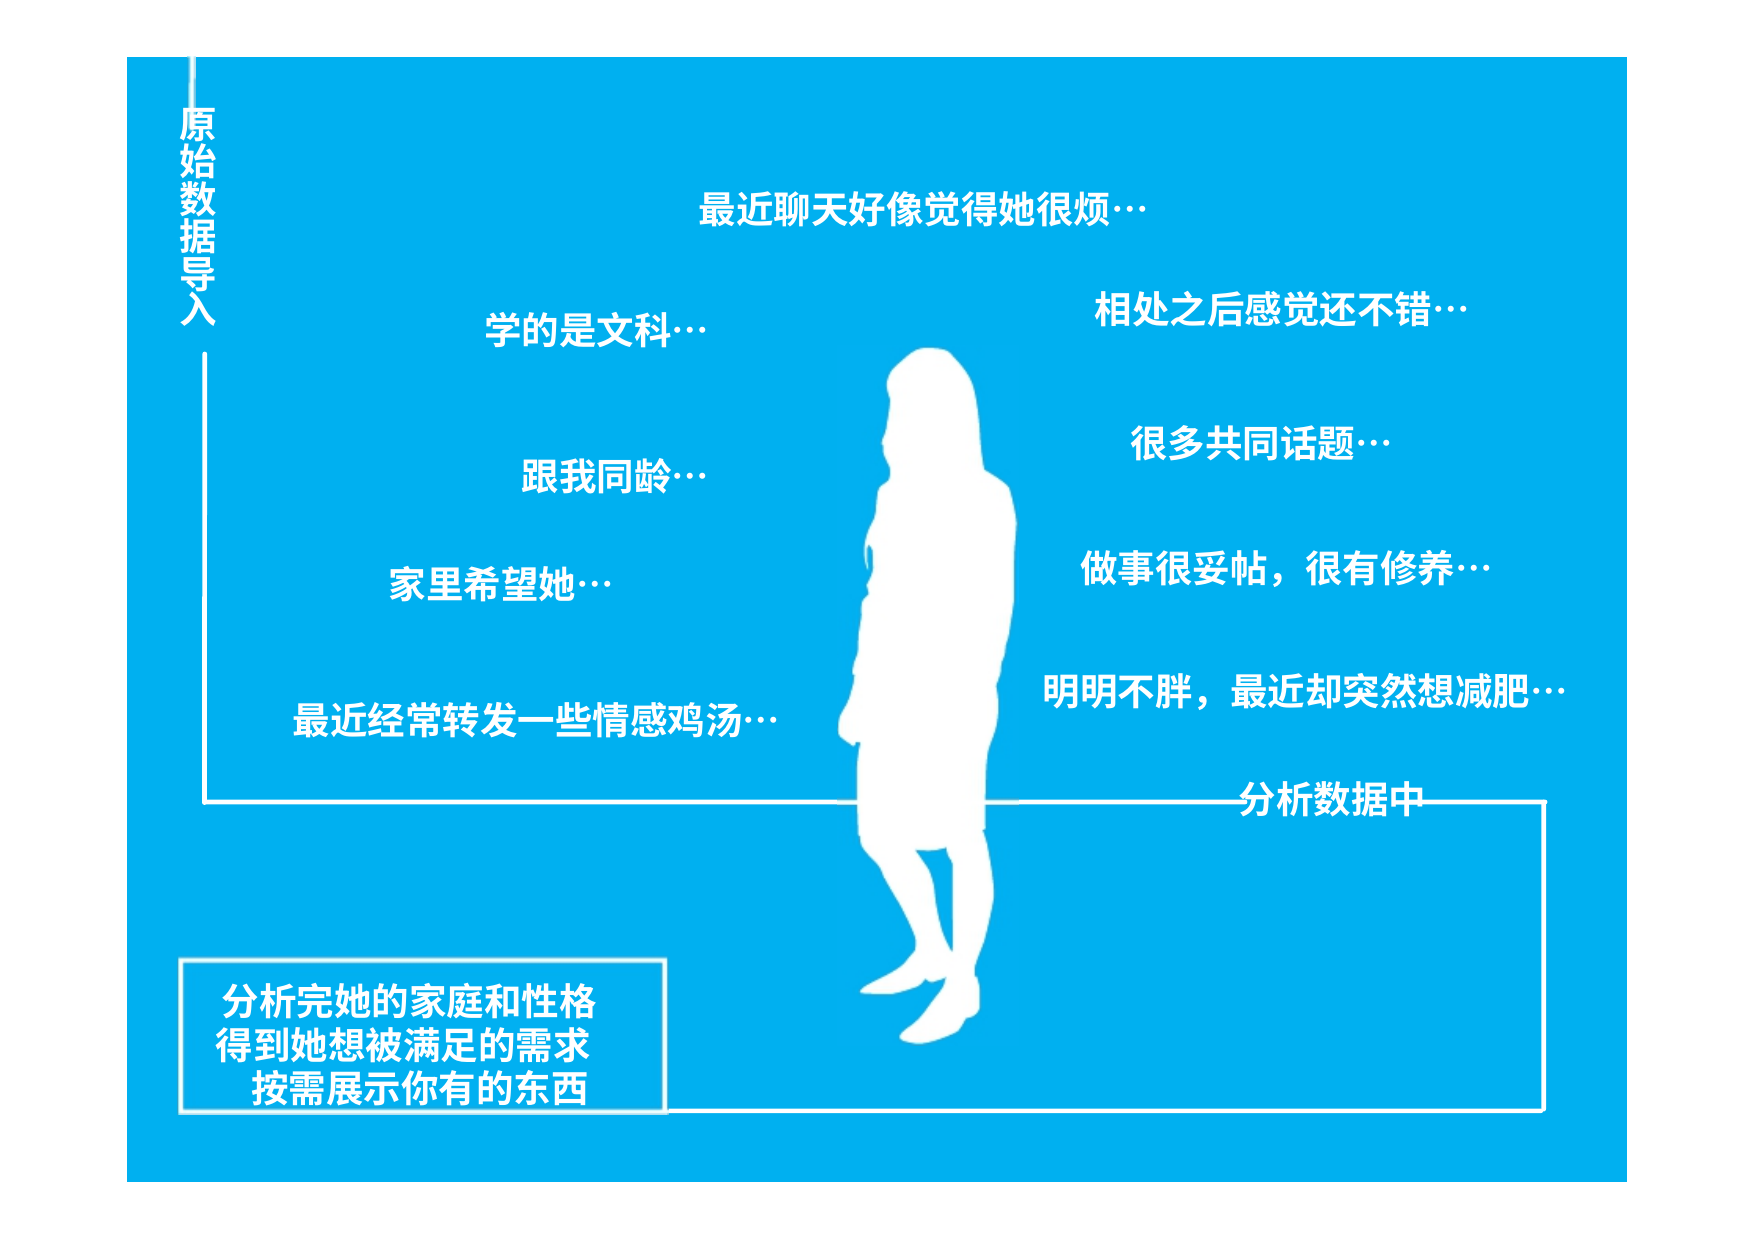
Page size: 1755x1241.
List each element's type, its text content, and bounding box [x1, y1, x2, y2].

text_box [1539, 797, 1549, 1114]
text_box [1426, 1106, 1546, 1116]
picture [187, 55, 197, 132]
text_box [1426, 797, 1542, 807]
text_box 分析数据中 分析完她的家庭和性格 得到她想被满足的需求 按需展示你有的东西 [215, 772, 1426, 1118]
picture [837, 347, 1019, 1045]
text_box 学的是文科… [484, 304, 710, 360]
text_box 最近聊天好像觉得她很烦… 相处之后感觉还不错… [698, 183, 1470, 339]
text_box [125, 55, 1629, 1184]
text_box 很多共同话题… 做事很妥帖，很有修养… 明明不胖，最近却突然想减肥… [1042, 416, 1568, 720]
text_box 跟我同龄… 家里希望她… 最近经常转发一些情感鸡汤… [292, 450, 781, 750]
text_box [208, 797, 215, 807]
text_box [199, 349, 210, 807]
picture [178, 957, 669, 1114]
text_box 原 始 数 据 导 入 [179, 97, 217, 339]
